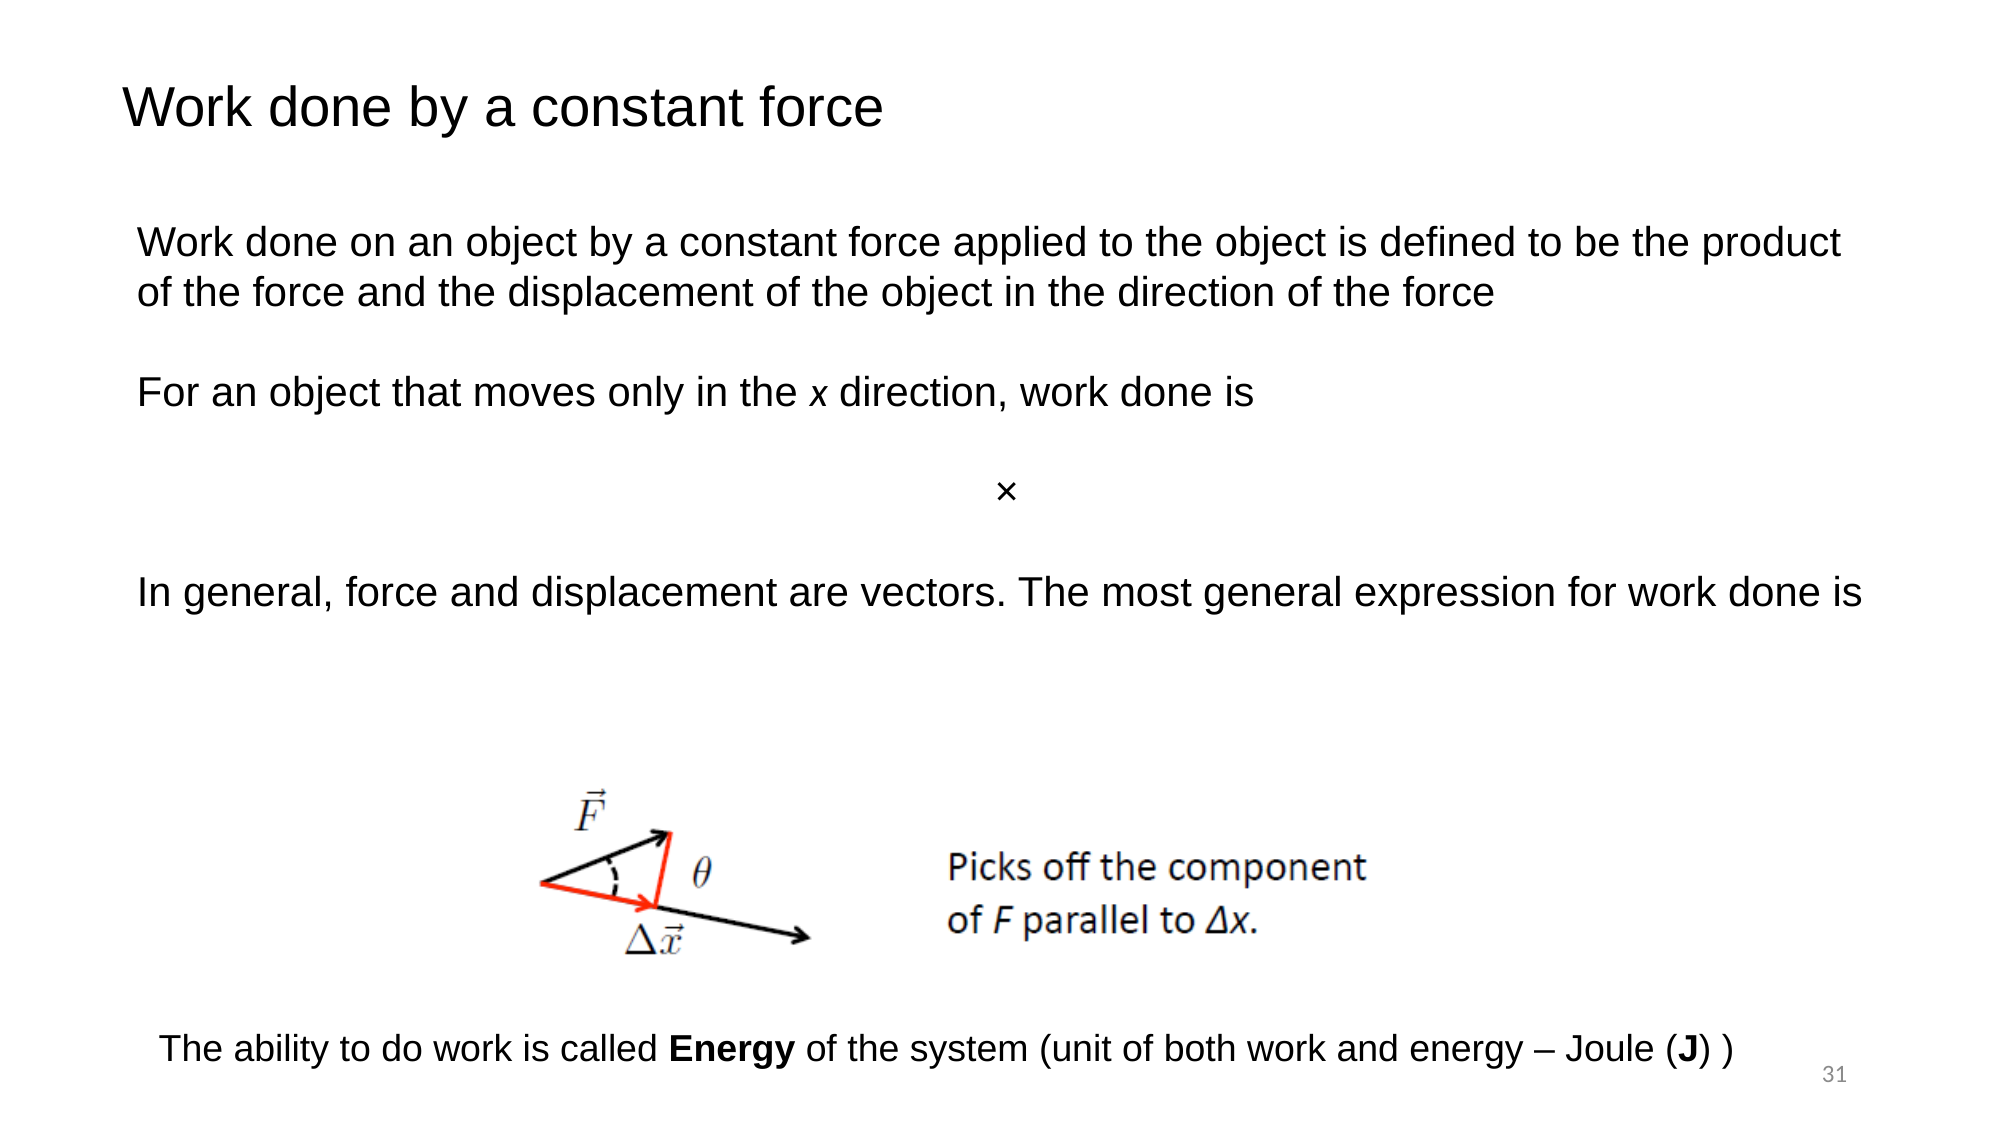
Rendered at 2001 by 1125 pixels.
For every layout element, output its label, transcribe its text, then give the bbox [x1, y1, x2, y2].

text_box The ability to do work is called Energy of the system (unit of both work and energy – Joule (J) ) [143, 1016, 1750, 1077]
text_box Work done by a constant force [122, 70, 1292, 147]
slide_number 31 [1412, 1042, 1863, 1103]
picture [411, 744, 1433, 999]
